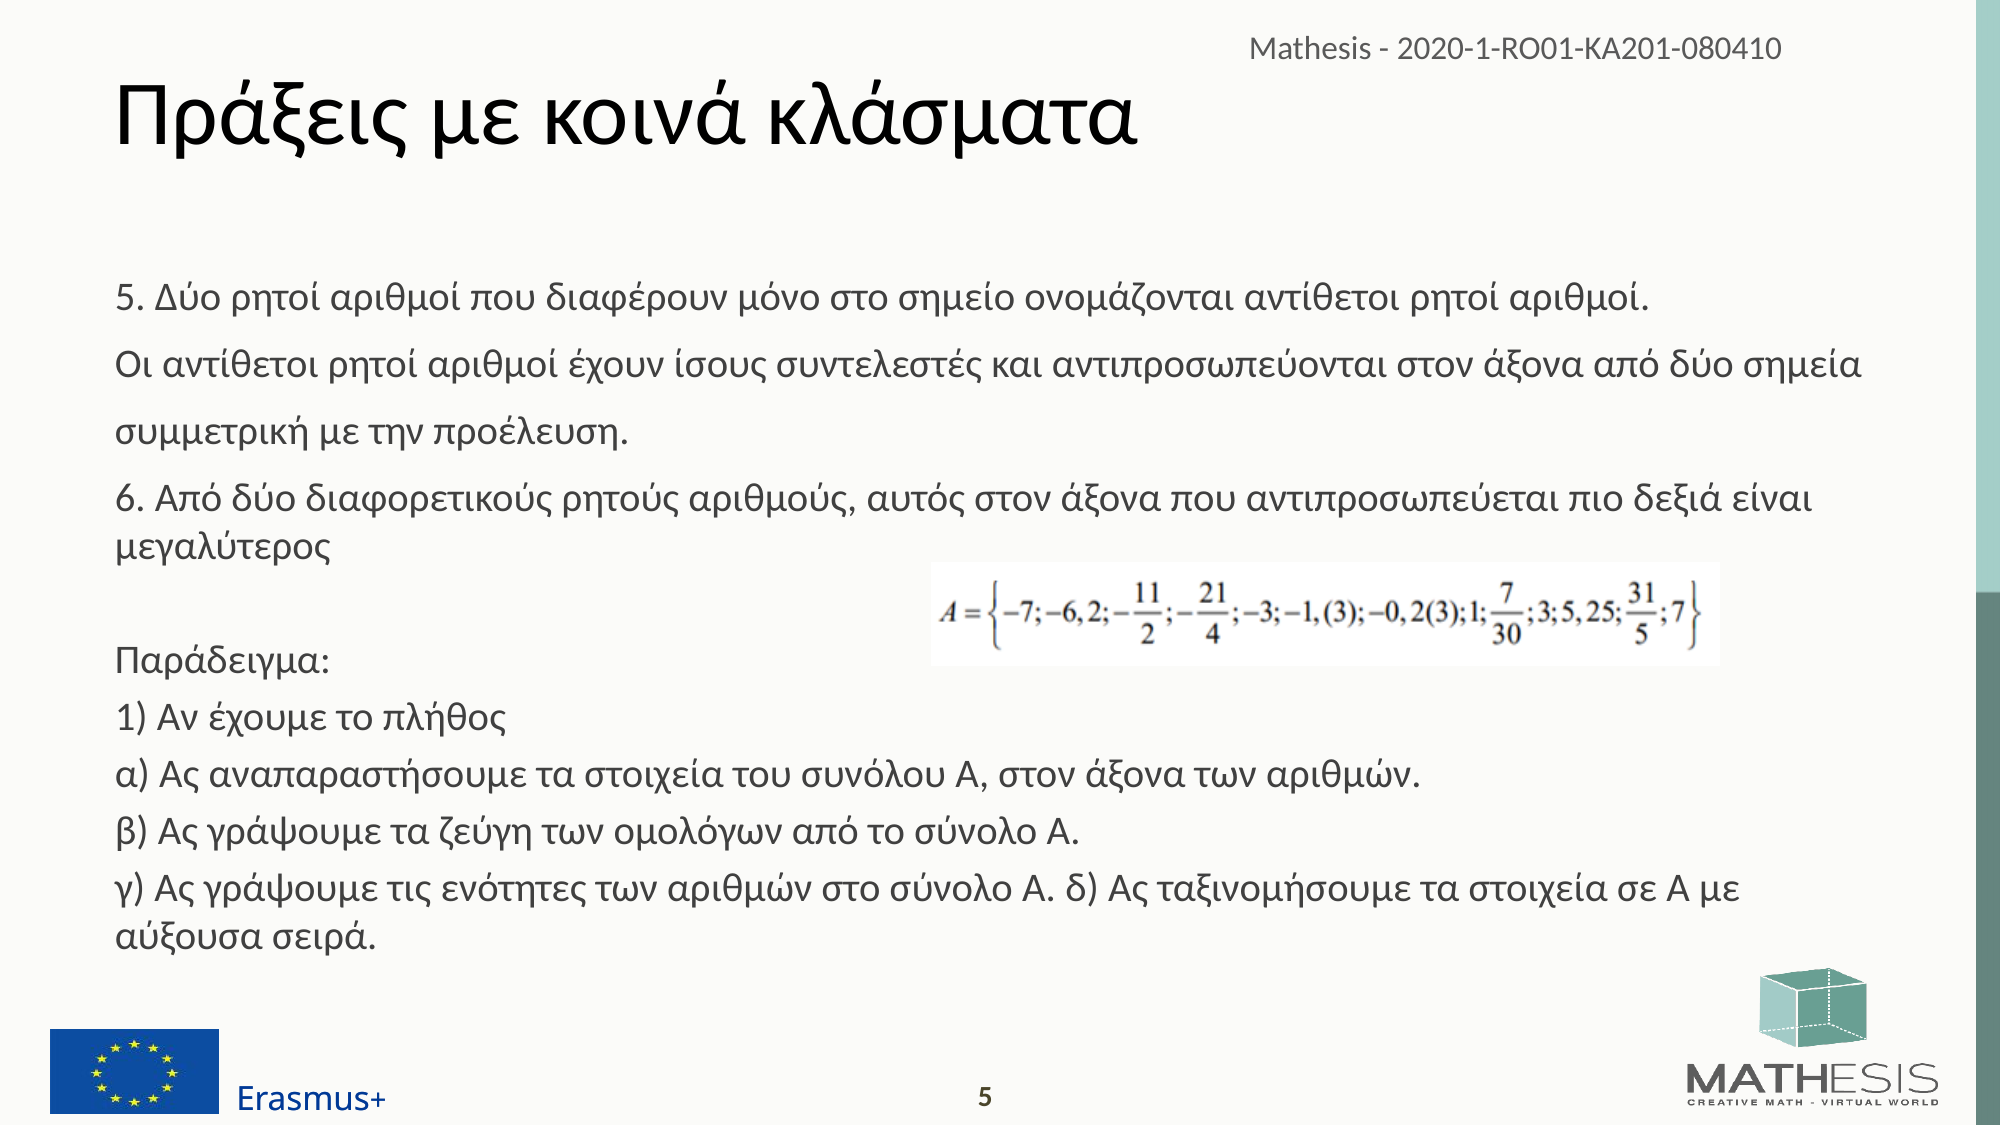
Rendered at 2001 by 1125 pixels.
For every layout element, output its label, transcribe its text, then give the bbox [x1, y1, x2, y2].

list 5. Δύο ρητοί αριθμοί που διαφέρουν μόνο στο σημείο ονομάζονται αντίθετοι ρητοί αριθμοί. Οι αντίθετοι ρητοί αριθμοί έχουν ίσους συντελεστές και αντιπροσωπεύονται στον άξονα από δύο σημεία συμμετρική με την προέλευση. 6. Από δύο διαφορετικούς ρητούς αριθμούς, αυτός στον άξονα που αντιπροσωπεύεται πιο δεξιά είναι μεγαλύτερος Παράδειγμα: 1) Αν έχουμε το πλήθος α) Ας αναπαραστήσουμε τα στοιχεία του συνόλου Α, στον άξονα των αριθμών. β) Ας γράψουμε τα ζεύγη των ομολόγων από το σύνολο Α. γ) Ας γράψουμε τις ενότητες των αριθμών στο σύνολο Α. δ) Ας ταξινομήσουμε τα στοιχεία σε Α με αύξουσα σειρά. [99, 262, 1900, 1005]
picture [931, 562, 1720, 666]
picture [50, 1029, 219, 1114]
title Πράξεις με κοινά κλάσματα [99, 45, 1900, 233]
